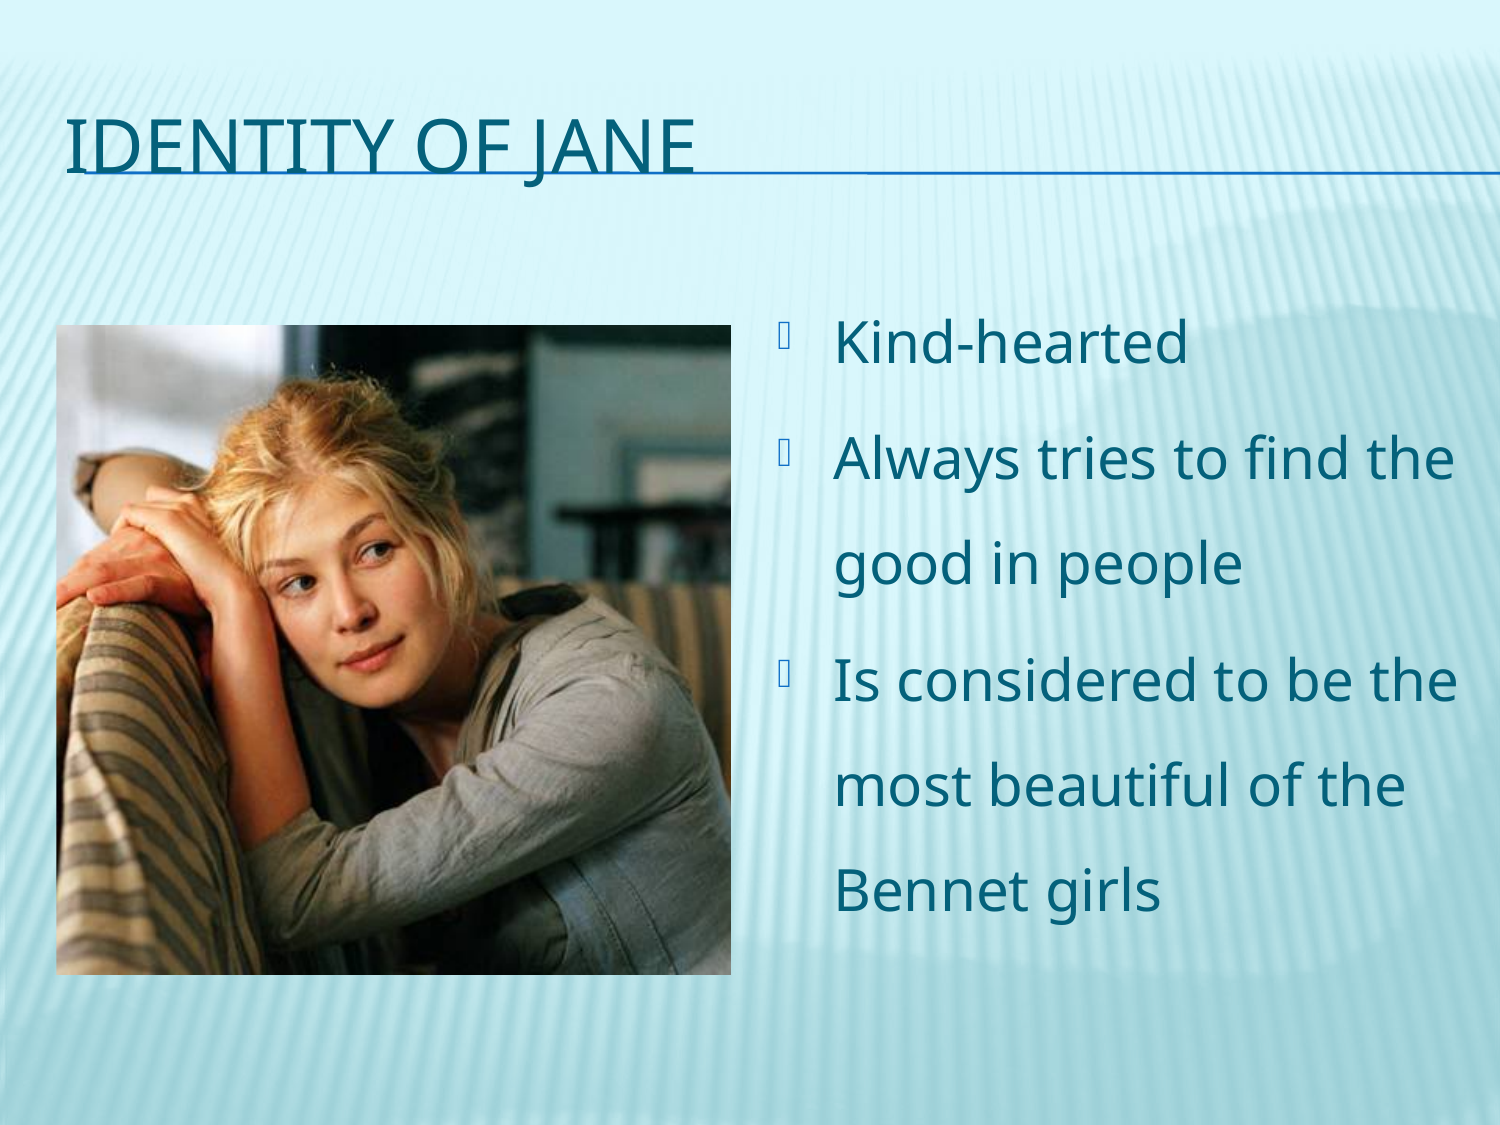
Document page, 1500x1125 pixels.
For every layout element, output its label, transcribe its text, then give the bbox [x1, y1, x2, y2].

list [56, 325, 732, 975]
title Identity of Jane [49, 75, 1475, 213]
list Kind-hearted Always tries to find the good in people Is considered to be the most beautiful of the Bennet girls [762, 262, 1475, 1038]
